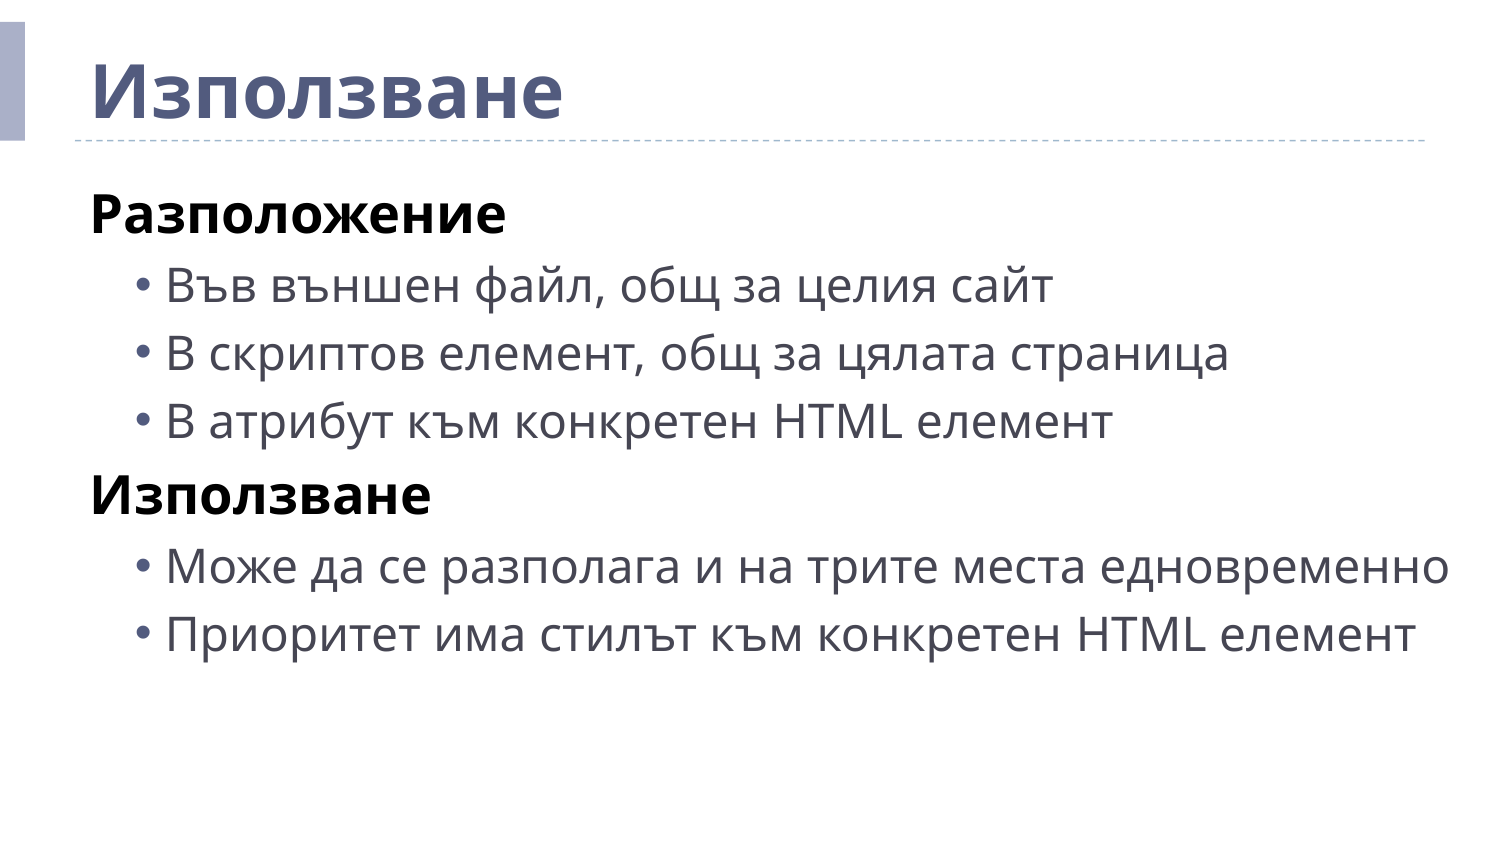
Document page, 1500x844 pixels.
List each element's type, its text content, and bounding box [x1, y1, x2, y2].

list Разположение Във външен файл, общ за целия сайт В скриптов елемент, общ за цялата страница В атрибут към конкретен HTML елемент Използване Може да се разполага и на трите места едновременно Приоритет има стилът към конкретен HTML елемент [75, 171, 1475, 835]
title Използване [75, 18, 1475, 141]
